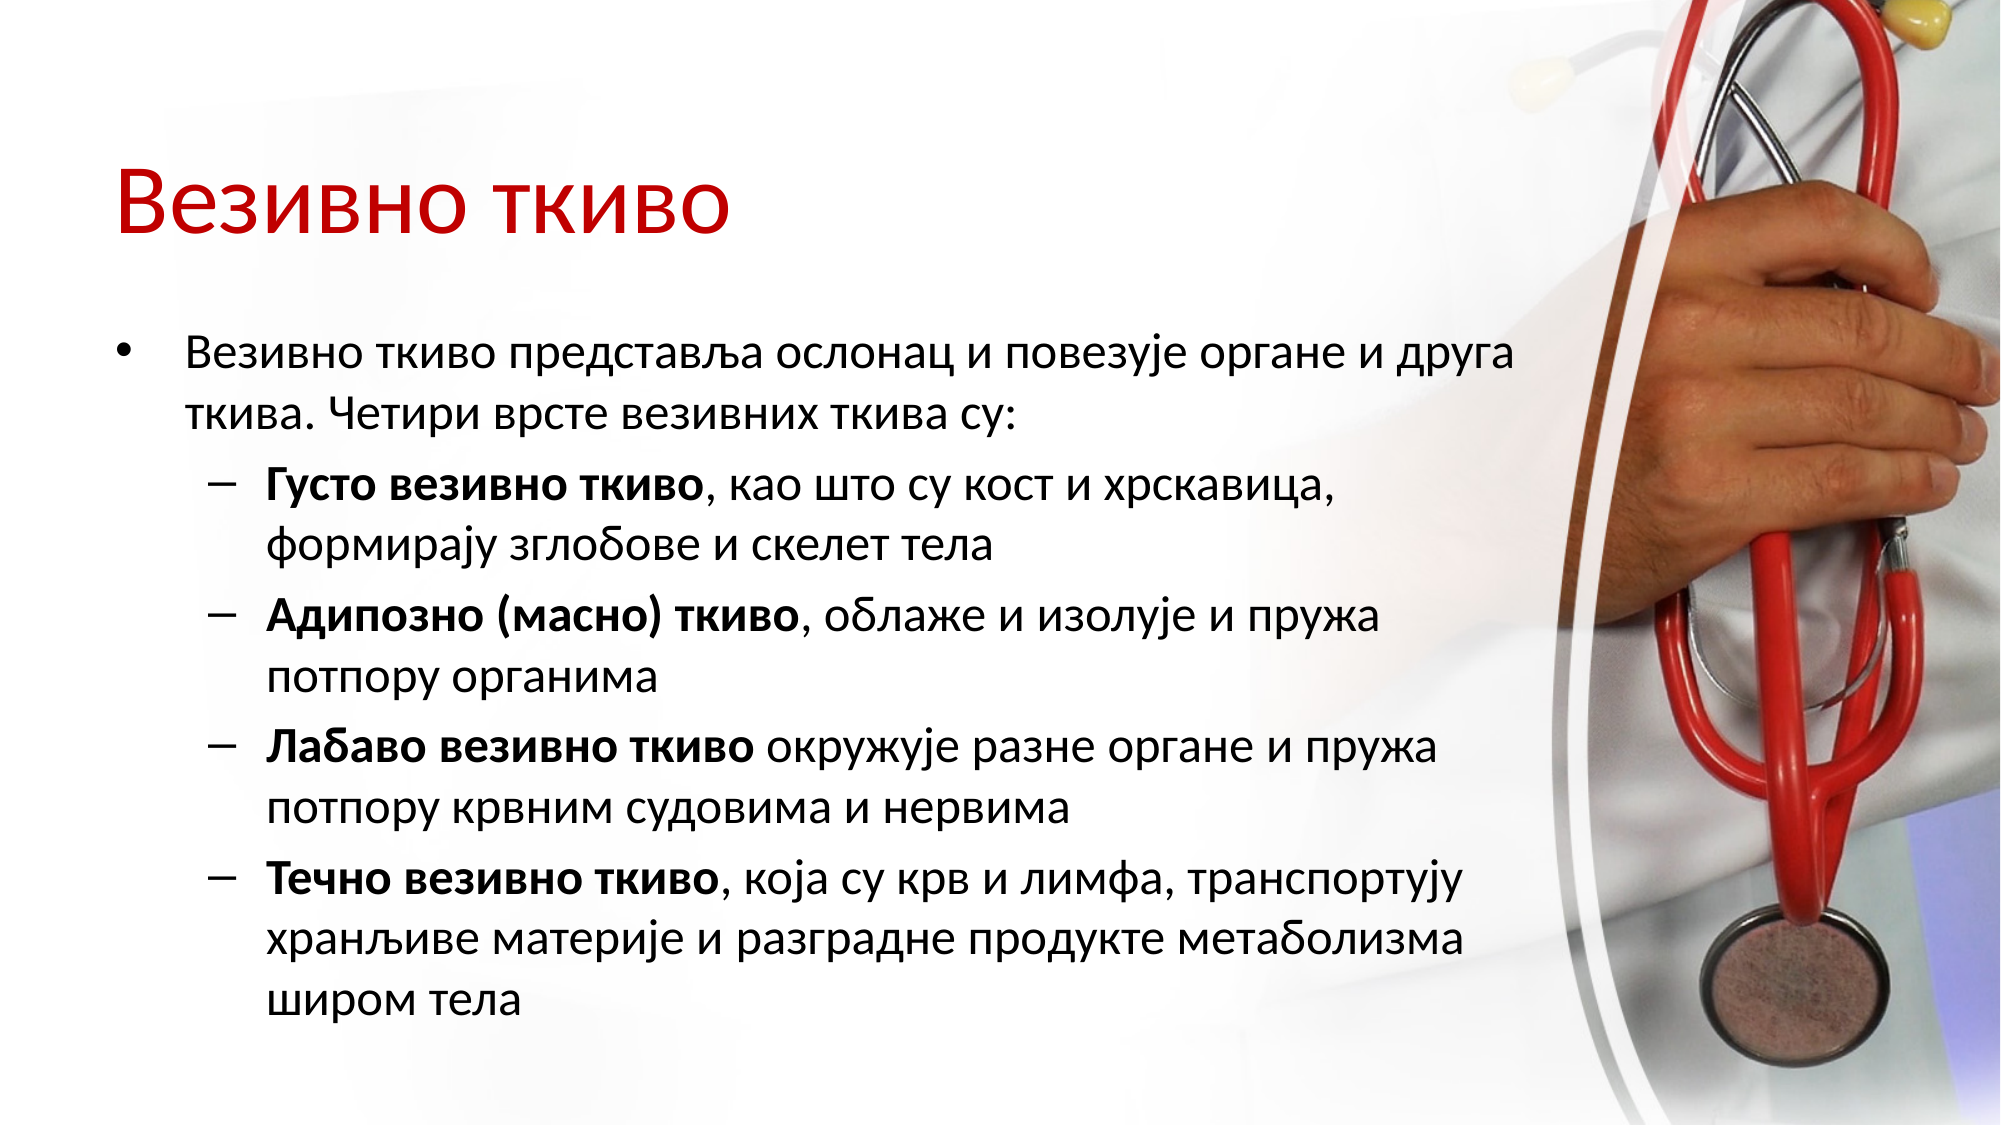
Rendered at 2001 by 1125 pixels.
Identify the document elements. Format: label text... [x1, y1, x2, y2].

list Везивно ткиво представља ослонац и повезује органе и друга ткива. Четири врсте везивних ткива су: Густо везивно ткиво, као што су кост и хрскавица, формирају зглобове и скелет тела Адипозно (масно) ткиво, облаже и изолује и пружа потпору органима Лабаво везивно ткиво окружује разне органе и пружа потпору крвним судовима и нервима Течно везивно ткиво, која су крв и лимфа, транспортују хранљиве материје и разградне продукте метаболизма широм​ тела [100, 310, 1537, 1043]
picture [0, 0, 2001, 1125]
title Везивно ткиво [99, 110, 1540, 278]
